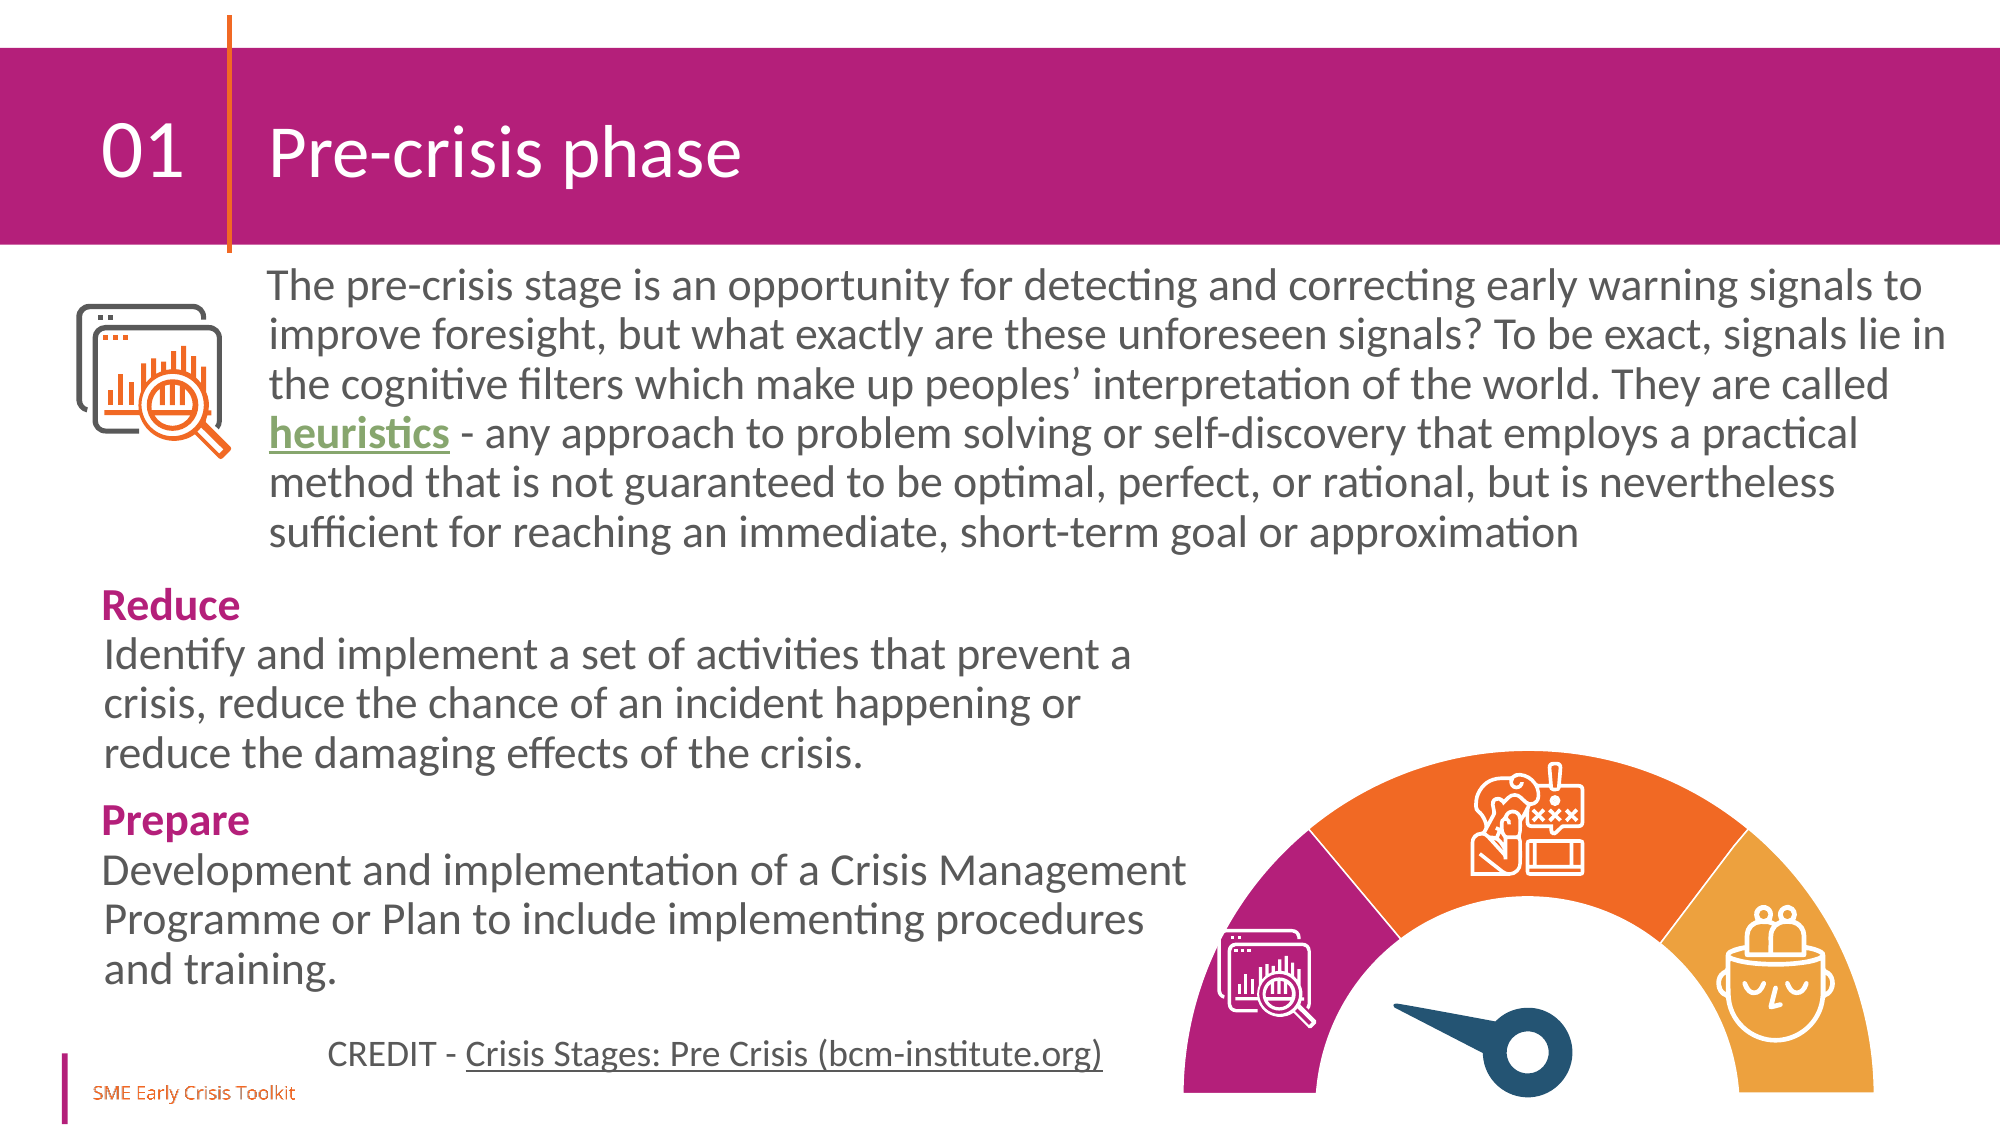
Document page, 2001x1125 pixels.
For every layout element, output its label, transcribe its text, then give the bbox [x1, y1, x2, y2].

text_box [227, 15, 232, 253]
text_box Reduce Identify and implement a set of activities that prevent a crisis, reduce the chance of an incident happening or reduce the damaging effects of the crisis. Prepare Development and implementation of a Crisis Management Programme or Plan to include implementing procedures and training. [86, 573, 1228, 999]
text_box 01 Pre-crisis phase [232, 56, 2000, 245]
text_box CREDIT - Crisis Stages: Pre Crisis (bcm-institute.org) [312, 1021, 1182, 1082]
picture [83, 1080, 295, 1104]
text_box [1510, 1094, 1545, 1098]
text_box [0, 47, 227, 246]
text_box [1182, 750, 1875, 1094]
list The pre-crisis stage is an opportunity for detecting and correcting early warning signals to improve foresight, but what exactly are these unforeseen signals? To be exact, signals lie in the cognitive filters which make up peoples’ interpretation of the world. They are called heuristics - any approach to problem solving or self-discovery that employs a practical method that is not guaranteed to be optimal, perfect, or rational, but is nevertheless sufficient for reaching an immediate, short-term goal or approximation [251, 253, 2000, 1017]
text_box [76, 303, 232, 460]
text_box [232, 47, 2000, 56]
text_box 01 Pre-crisis phase [86, 56, 227, 245]
